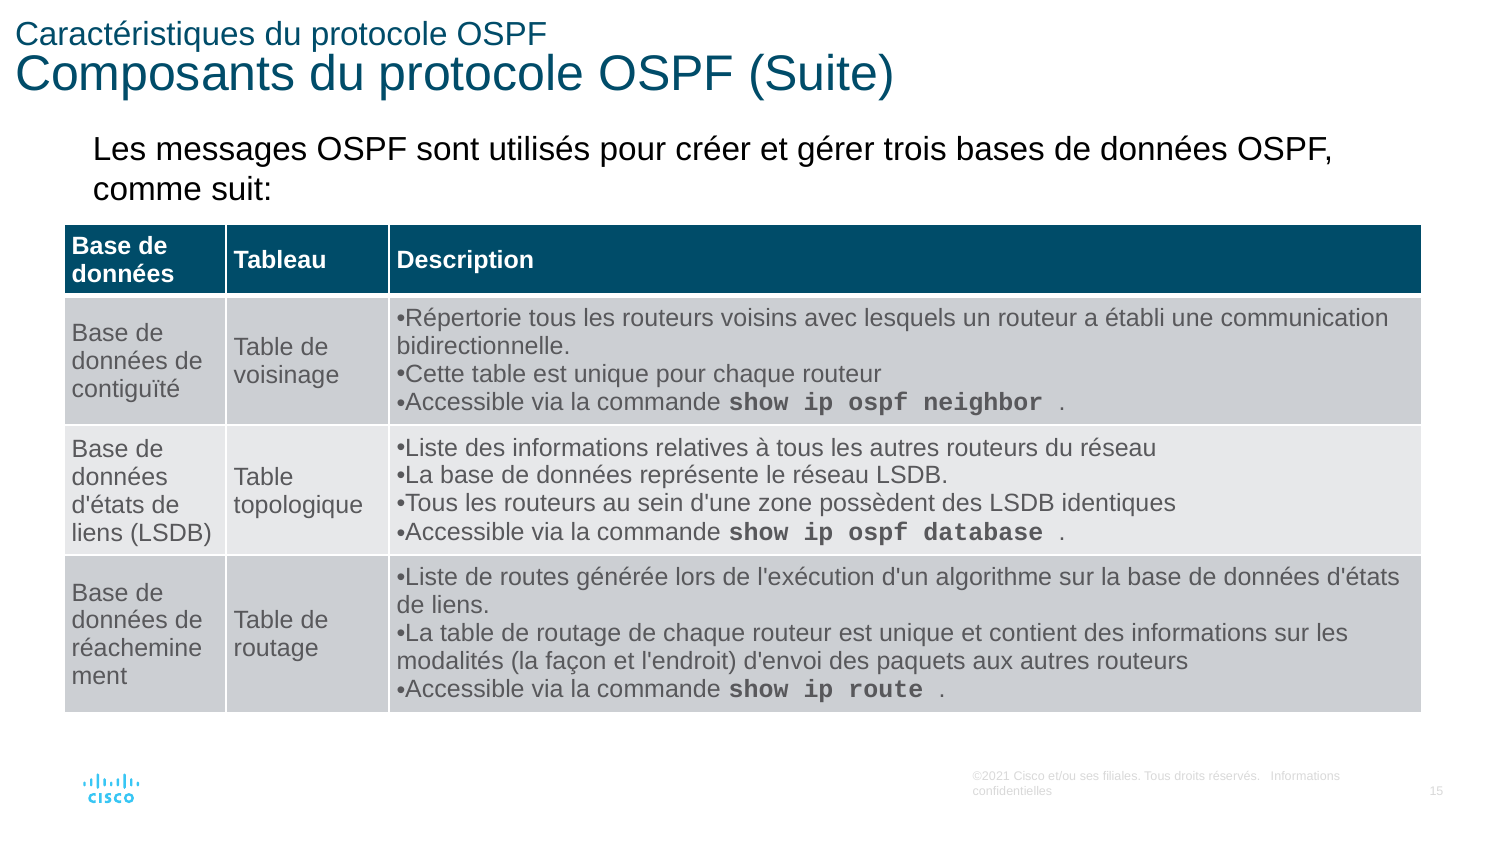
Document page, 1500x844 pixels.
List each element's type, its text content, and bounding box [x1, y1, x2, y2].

table_cell Base de données d'états de liens (LSDB) [65, 426, 225, 554]
table_cell Table de voisinage [227, 298, 388, 424]
table_header Base de données [65, 225, 225, 293]
table_cell Répertorie tous les routeurs voisins avec lesquels un routeur a établi une communication bidirectionnelle. Cette table est unique pour chaque routeur Accessible via la commande show ip ospf neighbor . [390, 298, 1421, 424]
table_header Description [390, 225, 1421, 293]
table_cell Table topologique [227, 426, 388, 554]
table_cell Base de données de contiguïté [65, 298, 225, 424]
table_cell Table de routage [227, 556, 388, 712]
title Caractéristiques du protocole OSPF Composants du protocole OSPF (Suite) [0, 0, 1369, 121]
table_cell Liste de routes générée lors de l'exécution d'un algorithme sur la base de données d'états de liens. La table de routage de chaque routeur est unique et contient des informations sur les modalités (la façon et l'endroit) d'envoi des paquets aux autres routeurs Accessible via la commande show ip route . [390, 556, 1421, 712]
table_cell Liste des informations relatives à tous les autres routeurs du réseau La base de données représente le réseau LSDB. Tous les routeurs au sein d'une zone possèdent des LSDB identiques Accessible via la commande show ip ospf database . [390, 426, 1421, 554]
table_cell Base de données de réacheminement [65, 556, 225, 712]
table_header Tableau [227, 225, 388, 293]
list Les messages OSPF sont utilisés pour créer et gérer trois bases de données OSPF, comme suit: [77, 120, 1437, 204]
